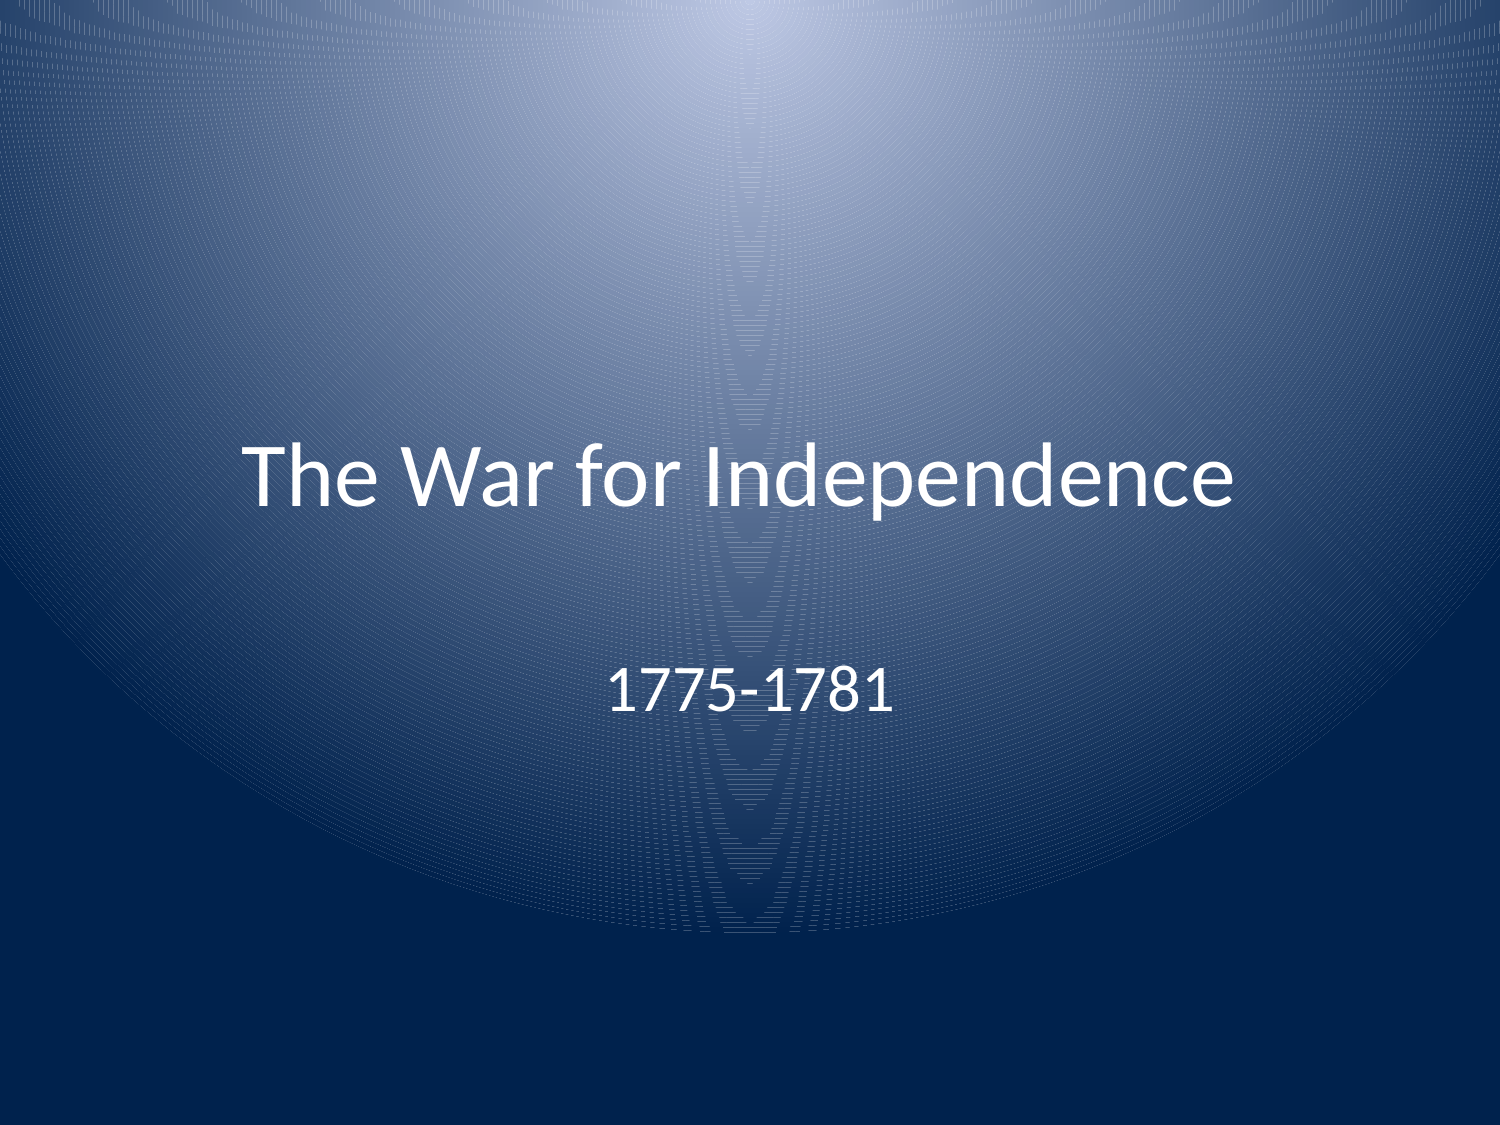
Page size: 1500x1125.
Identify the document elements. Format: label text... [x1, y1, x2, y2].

subtitle 1775-1781 [225, 637, 1275, 925]
title The War for Independence [112, 349, 1388, 591]
